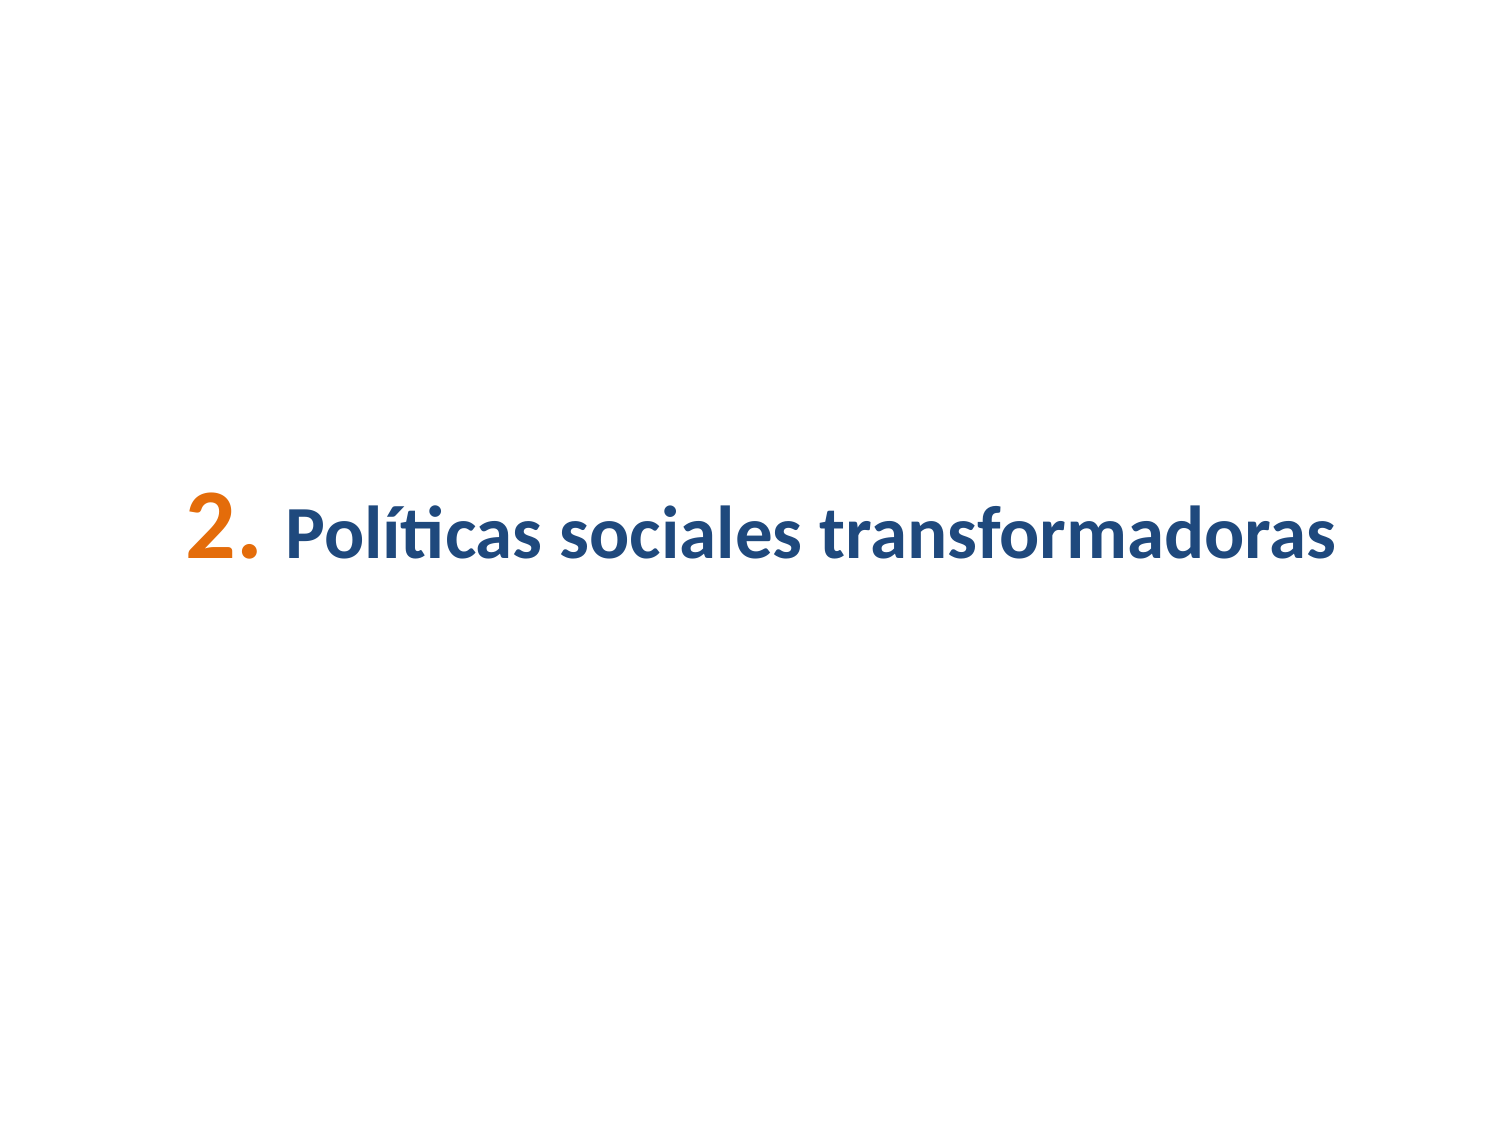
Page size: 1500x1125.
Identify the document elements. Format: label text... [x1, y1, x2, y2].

list 2. Políticas sociales transformadoras [64, 496, 1459, 587]
